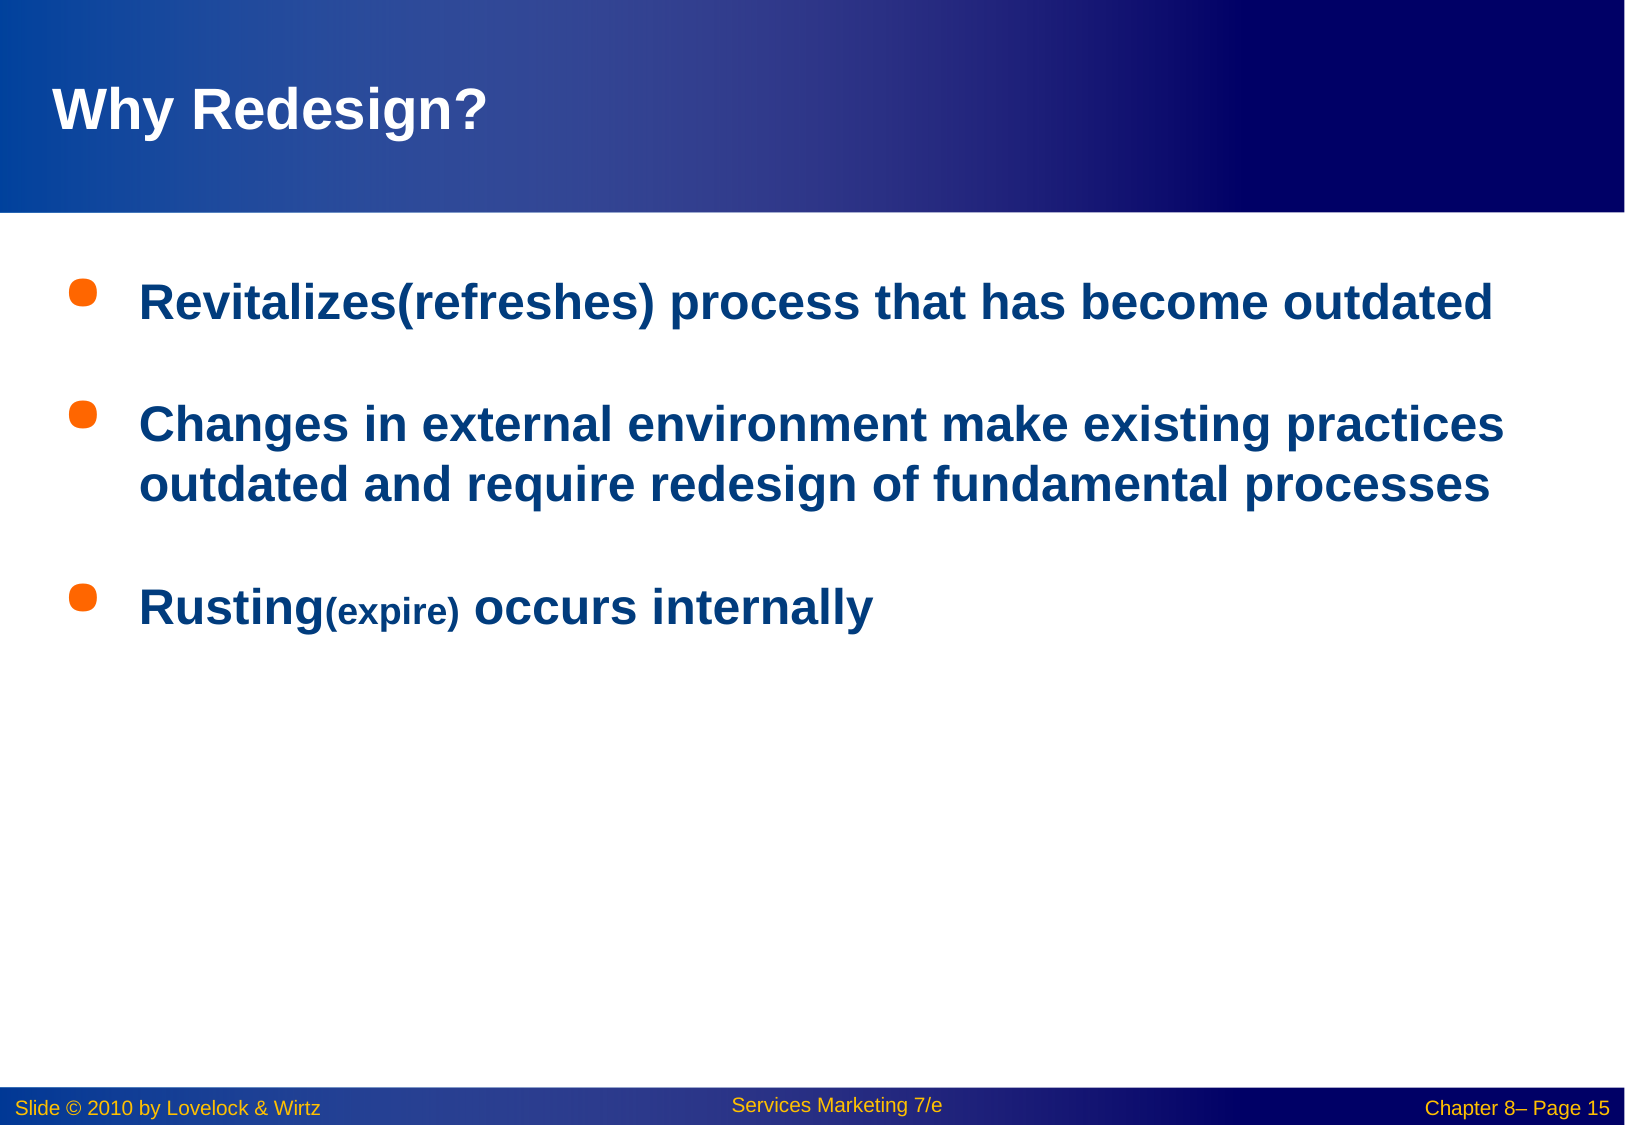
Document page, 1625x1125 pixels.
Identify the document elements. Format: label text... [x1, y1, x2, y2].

list Revitalizes(refreshes) process that has become outdated Changes in external environment make existing practices outdated and require redesign of fundamental processes Rusting(expire) occurs internally [49, 261, 1588, 1051]
title Why Redesign? [36, 37, 1088, 176]
